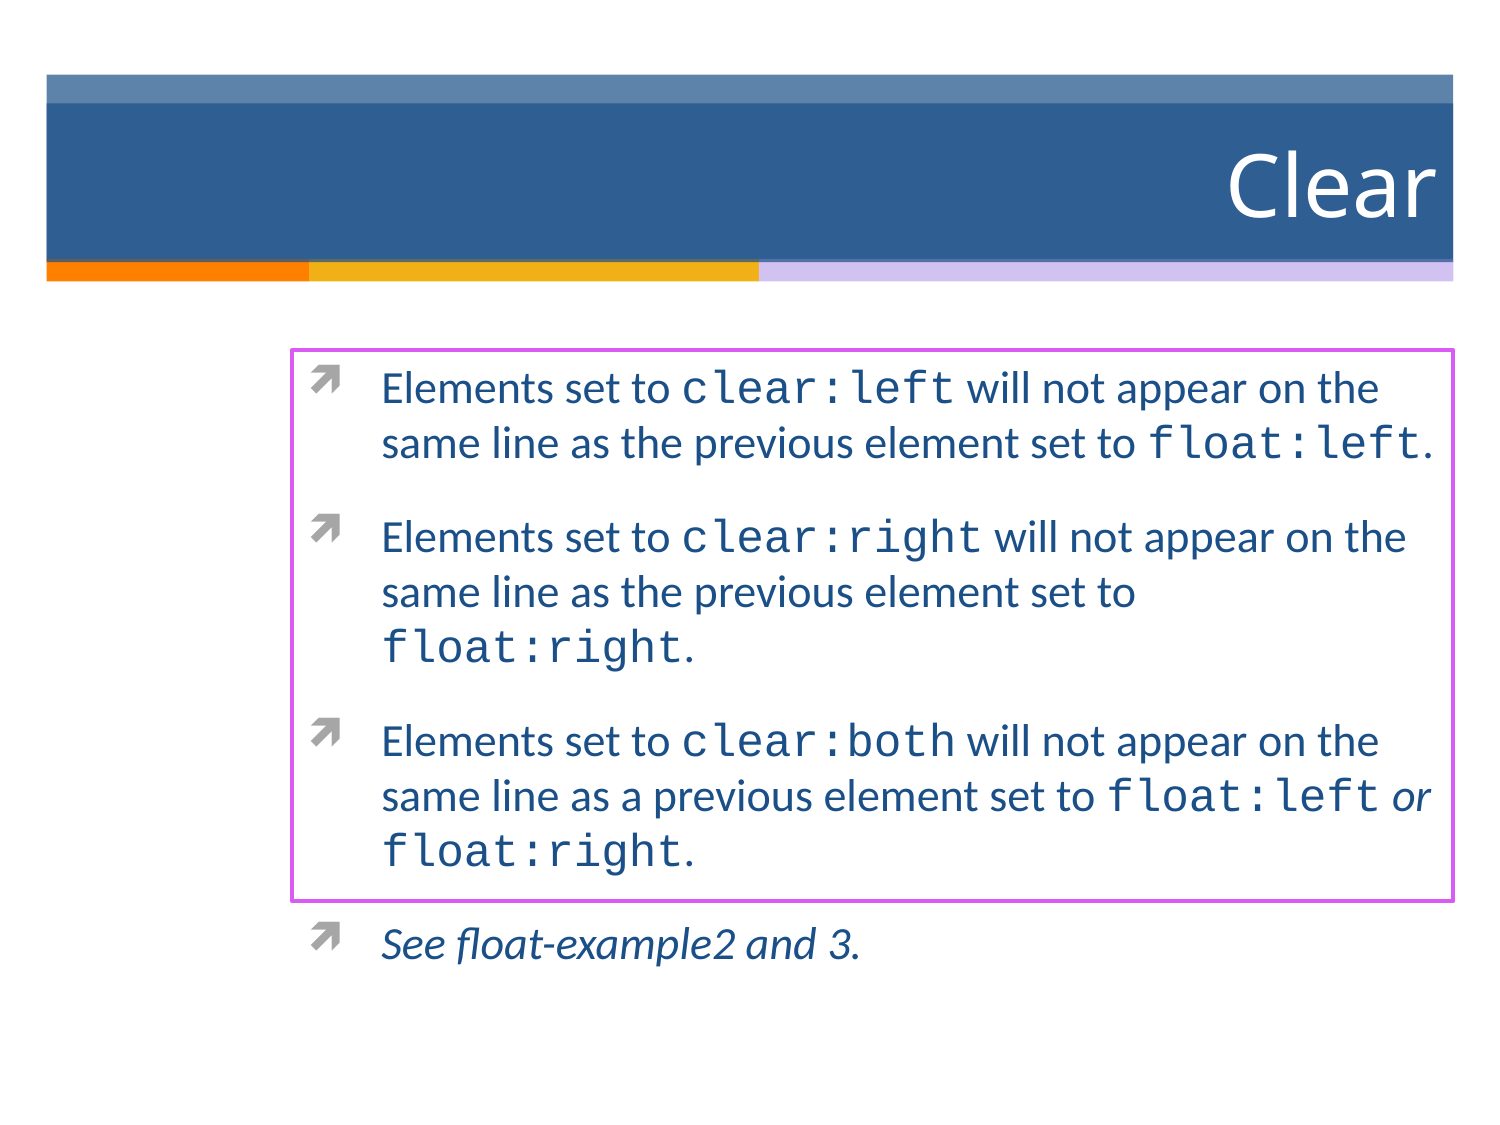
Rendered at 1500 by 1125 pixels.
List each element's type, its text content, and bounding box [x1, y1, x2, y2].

list Elements set to clear:left will not appear on the same line as the previous element set to float:left. Elements set to clear:right will not appear on the same line as the previous element set to float:right. Elements set to clear:both will not appear on the same line as a previous element set to float:left or float:right. See float-example2 and 3. [292, 350, 1454, 1005]
title Clear [46, 103, 1454, 263]
